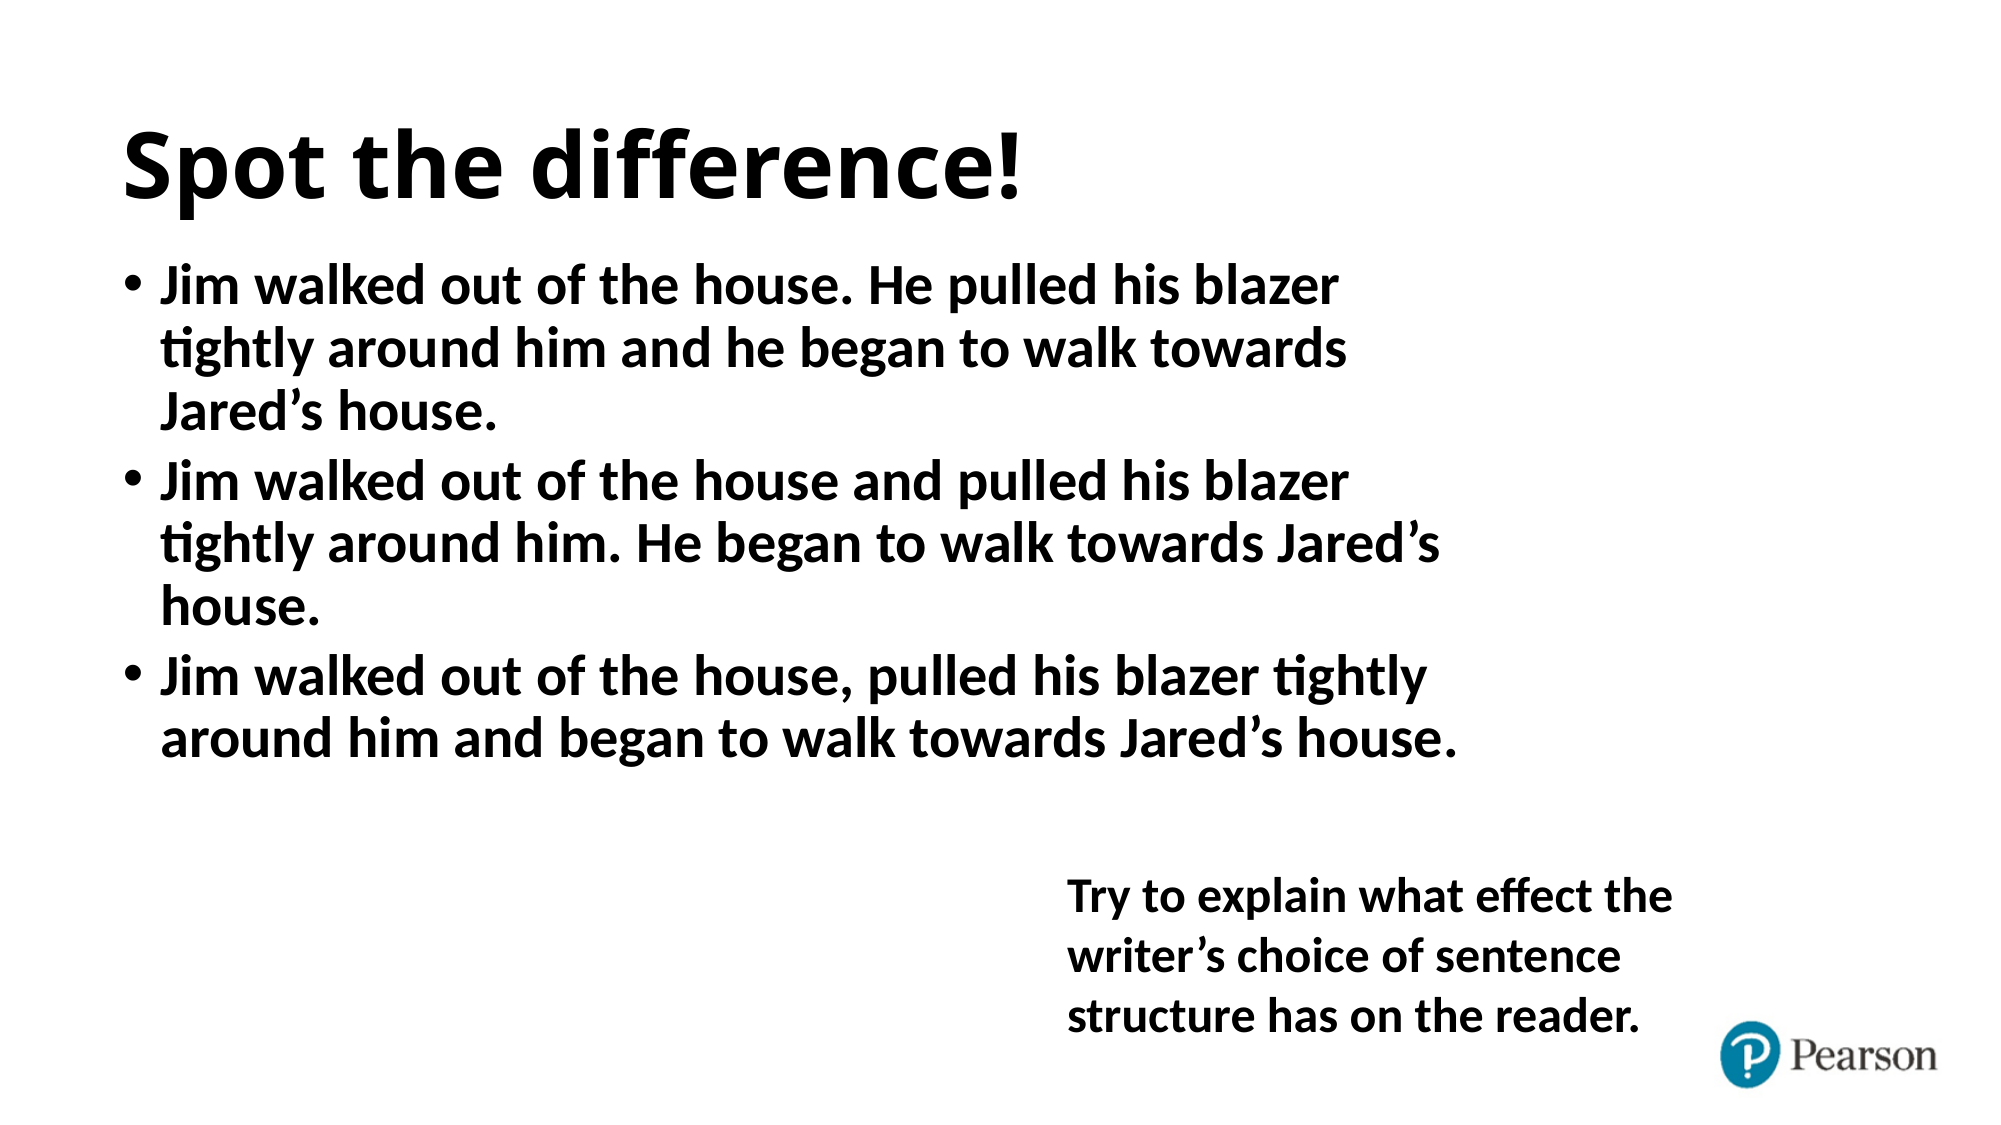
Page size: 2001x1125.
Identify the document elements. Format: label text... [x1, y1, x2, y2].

picture [1709, 1006, 1948, 1099]
list Jim walked out of the house and pulled his blazer tightly around him. He began to walk towards Jared’s house. [107, 442, 1498, 637]
text_box Try to explain what effect the writer’s choice of sentence structure has on the reader. [1052, 855, 1829, 1050]
text_box Jim walked out of the house, pulled his blazer tightly around him and began to walk towards Jared’s house. [107, 637, 1498, 907]
list Jim walked out of the house. He pulled his blazer tightly around him and he began to walk towards Jared’s house. [107, 247, 1510, 517]
title Spot the difference! [107, 59, 1863, 278]
